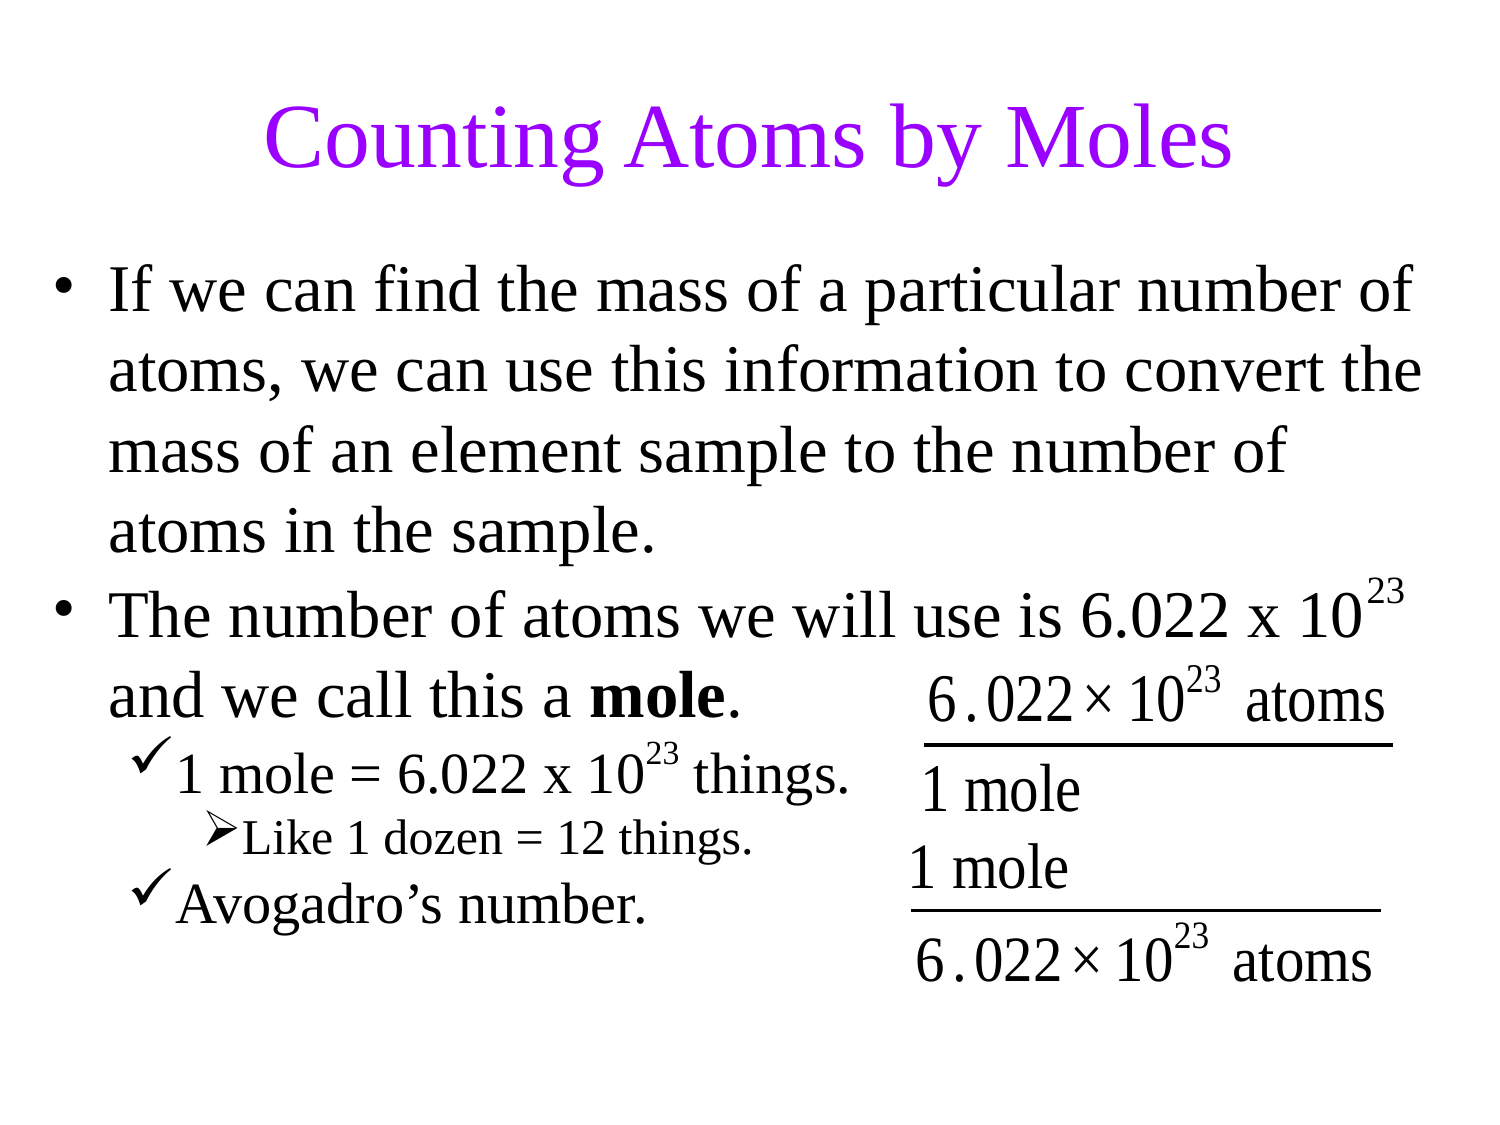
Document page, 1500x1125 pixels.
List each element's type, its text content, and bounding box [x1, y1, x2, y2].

text_box If we can find the mass of a particular number of atoms, we can use this information to convert the mass of an element sample to the number of atoms in the sample. The number of atoms we will use is 6.022 x 1023 and we call this a mole. 1 mole = 6.022 x 1023 things. Like 1 dozen = 12 things. Avogadro’s number. [37, 237, 1463, 975]
text_box Counting Atoms by Moles [112, 37, 1388, 225]
